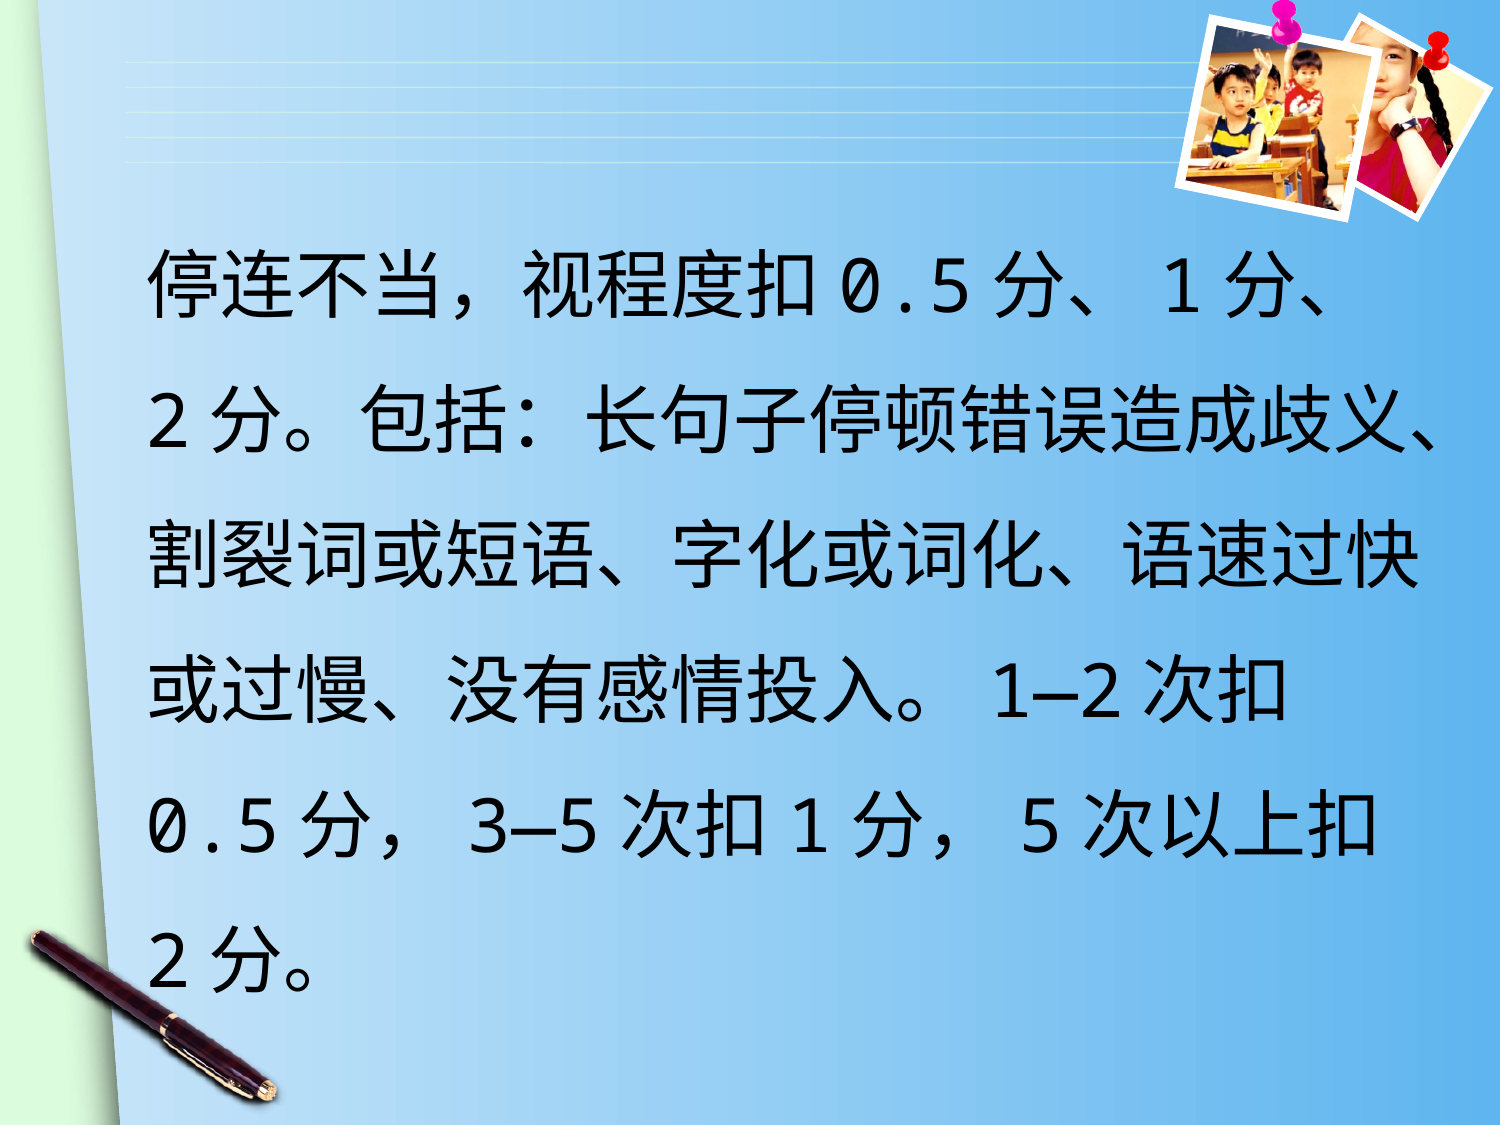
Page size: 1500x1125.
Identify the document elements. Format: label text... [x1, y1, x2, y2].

text_box 停连不当，视程度扣0.5分、1分、2分。包括：长句子停顿错误造成歧义、割裂词或短语、字化或词化、语速过快或过慢、没有感情投入。1—2次扣0.5分，3—5次扣1分，5次以上扣2分。 [130, 184, 1447, 1010]
picture [1186, 0, 1371, 184]
picture [1351, 22, 1484, 184]
picture [0, 0, 288, 1125]
